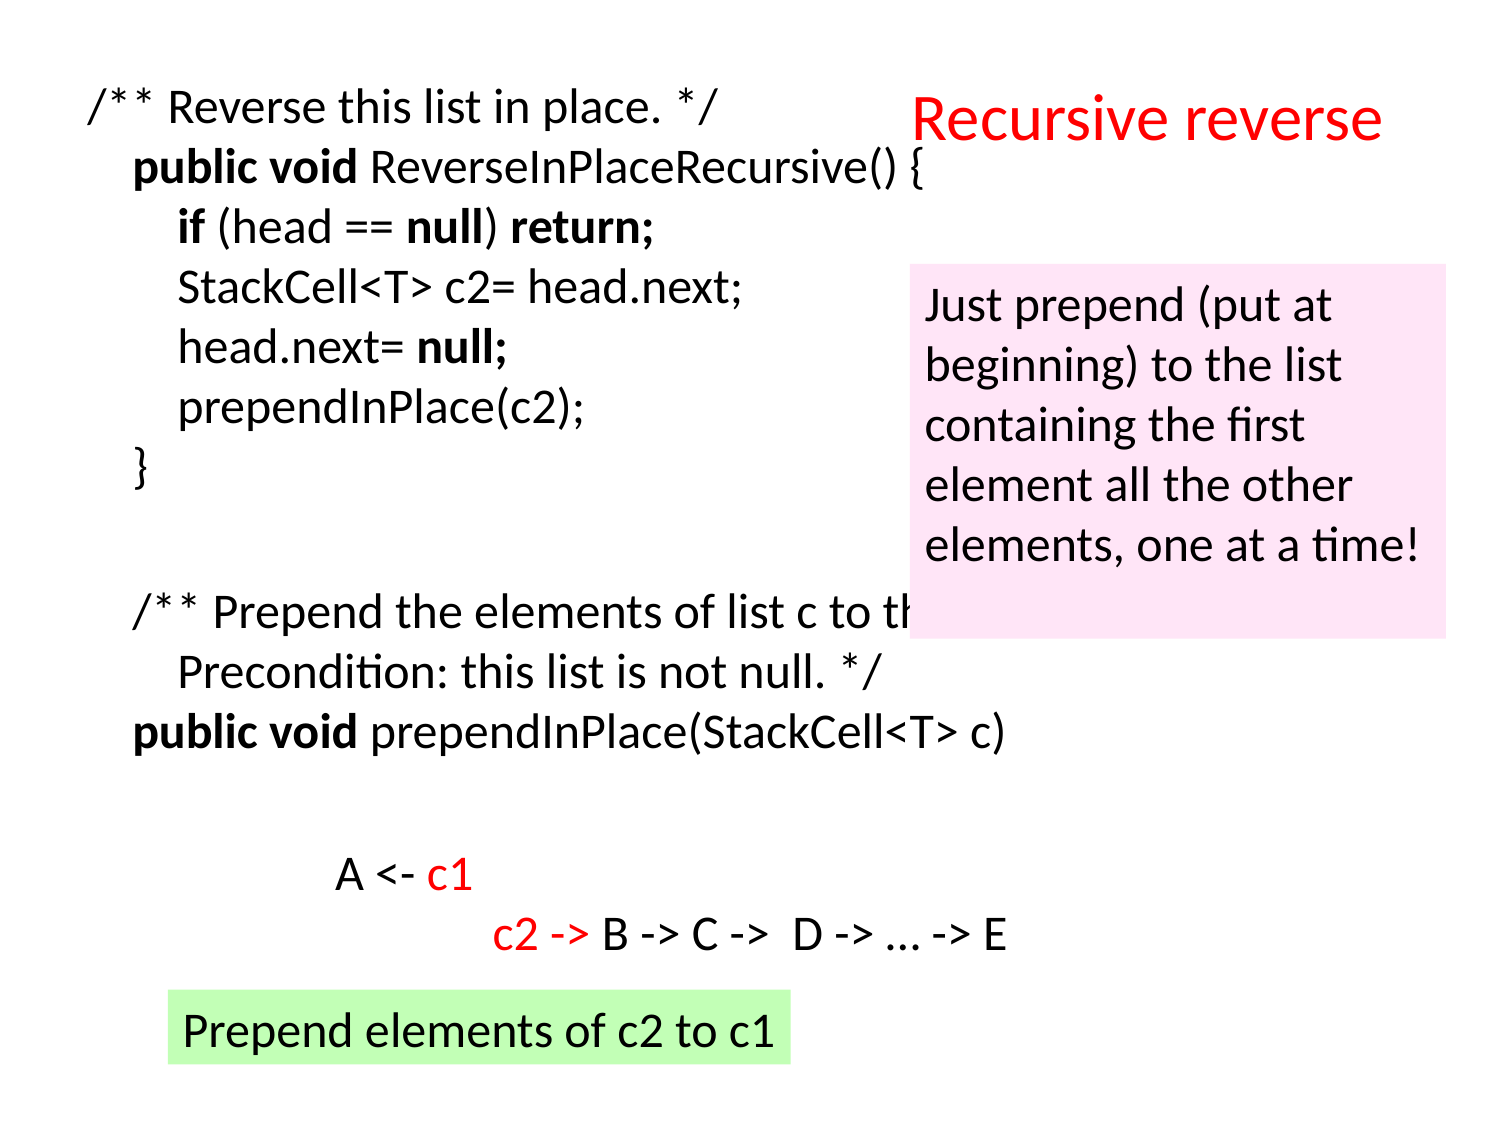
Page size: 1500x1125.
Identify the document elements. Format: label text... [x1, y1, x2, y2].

text_box Prepend elements of c2 to c1 [167, 989, 791, 1065]
text_box /** Reverse this list in place. */ public void ReverseInPlaceRecursive() { if (head == null) return; StackCell<T> c2= head.next; head.next= null; prependInPlace(c2); } /** Prepend the elements of list c to this list. Precondition: this list is not null. */ public void prependInPlace(StackCell<T> c) [72, 66, 1391, 766]
text_box Just prepend (put at beginning) to the list containing the first element all the other elements, one at a time! [909, 263, 1446, 639]
text_box Recursive reverse [897, 66, 1400, 161]
text_box A <- c1 c2 -> B -> C -> D -> … -> E [241, 833, 1330, 968]
